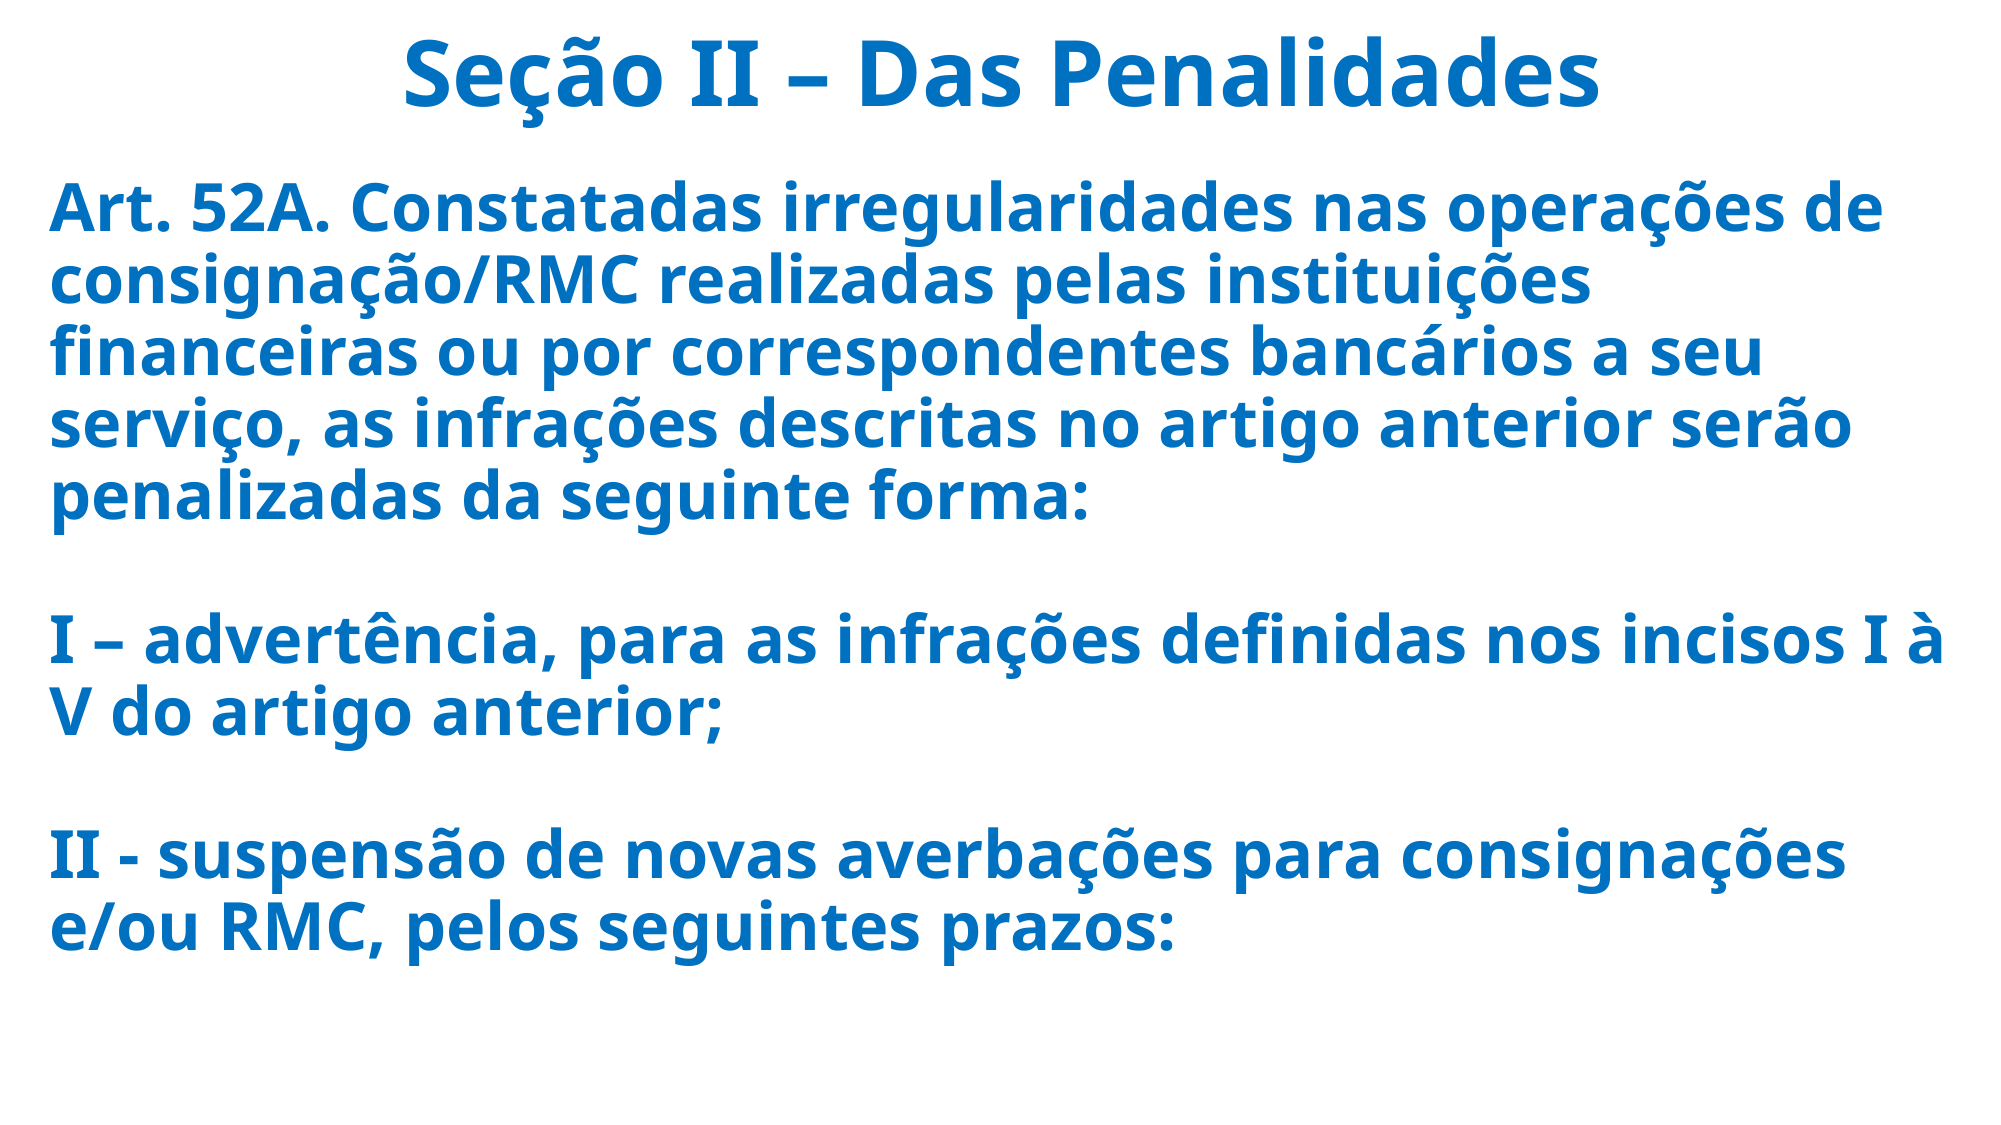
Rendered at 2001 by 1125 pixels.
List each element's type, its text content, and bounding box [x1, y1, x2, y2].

title Art. 52A. Constatadas irregularidades nas operações de consignação/RMC realizadas pelas instituições financeiras ou por correspondentes bancários a seu serviço, as infrações descritas no artigo anterior serão penalizadas da seguinte forma: I – advertência, para as infrações definidas nos incisos I à V do artigo anterior; II - suspensão de novas averbações para consignações e/ou RMC, pelos seguintes prazos: [34, 124, 1970, 1125]
text_box Seção II – Das Penalidades [44, 0, 1961, 140]
